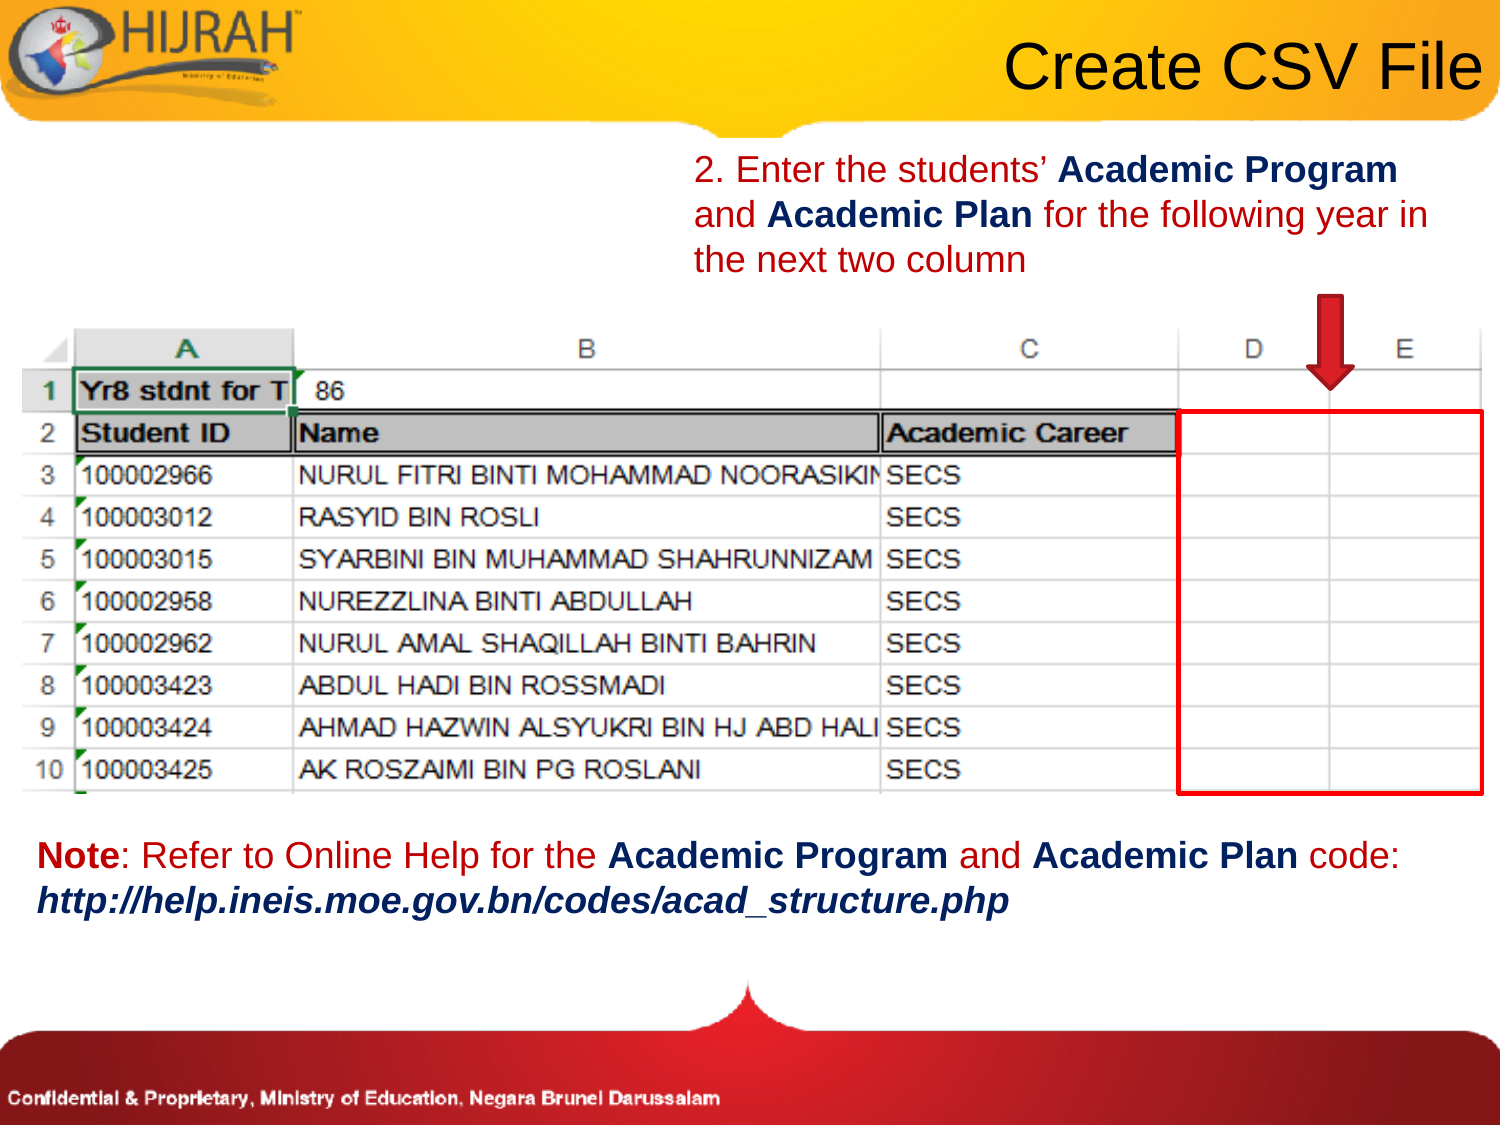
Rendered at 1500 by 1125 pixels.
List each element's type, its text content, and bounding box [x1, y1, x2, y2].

picture [0, 0, 1500, 1125]
text_box Note: Refer to Online Help for the Academic Program and Academic Plan code: http://help.ineis.moe.gov.bn/codes/acad_structure.php [22, 823, 1482, 979]
text_box [1317, 293, 1344, 326]
title Create CSV File [324, 0, 1500, 126]
text_box 2. Enter the students’ Academic Program and Academic Plan for the following year in the next two column [679, 137, 1482, 288]
